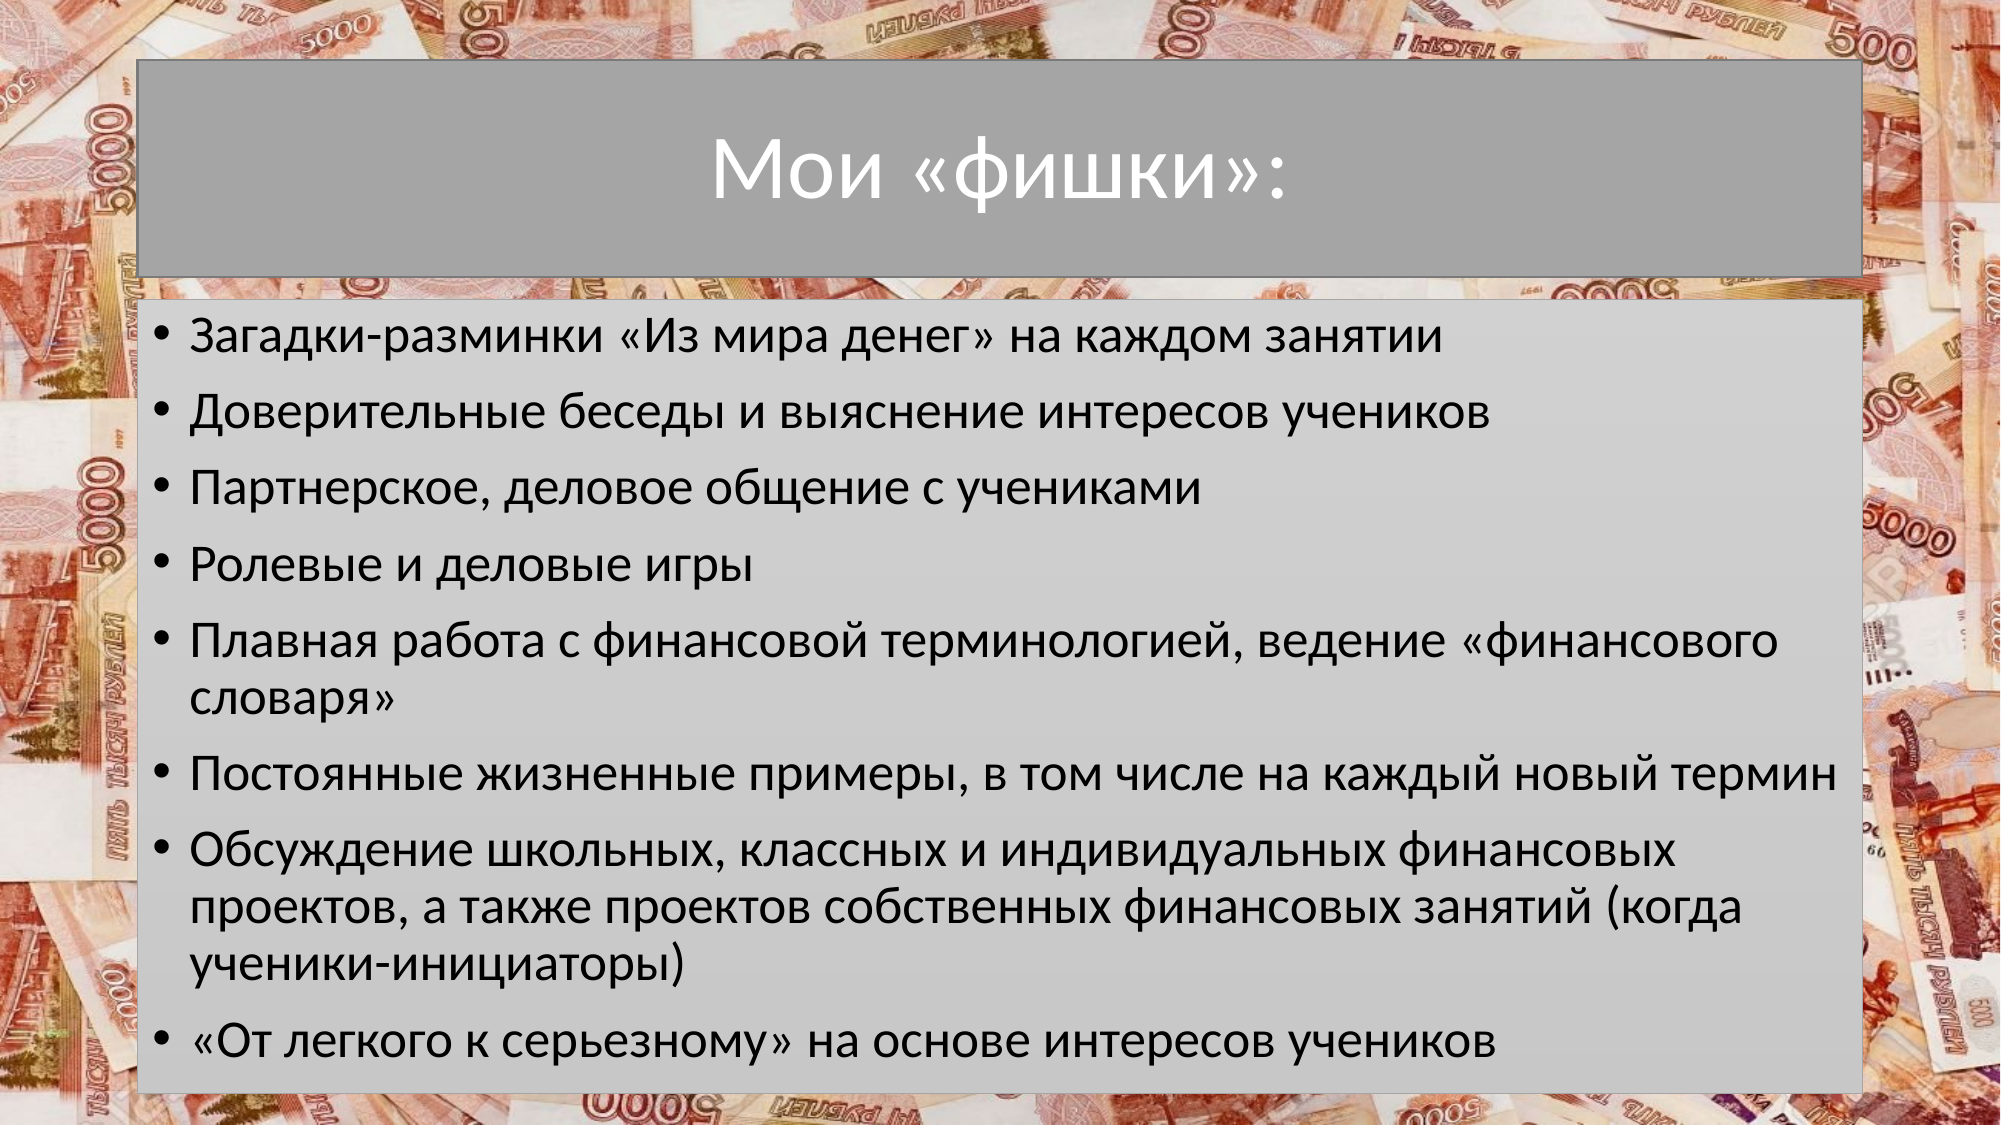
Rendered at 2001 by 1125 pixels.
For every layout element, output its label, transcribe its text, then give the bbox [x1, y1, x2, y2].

title Мои «фишки»: [136, 59, 1863, 278]
picture [0, 0, 2001, 1125]
list Загадки-разминки «Из мира денег» на каждом занятии Доверительные беседы и выяснение интересов учеников Партнерское, деловое общение с учениками Ролевые и деловые игры Плавная работа с финансовой терминологией, ведение «финансового словаря» Постоянные жизненные примеры, в том числе на каждый новый термин Обсуждение школьных, классных и индивидуальных финансовых проектов, а также проектов собственных финансовых занятий (когда ученики-инициаторы) «От легкого к серьезному» на основе интересов учеников [137, 299, 1863, 1094]
